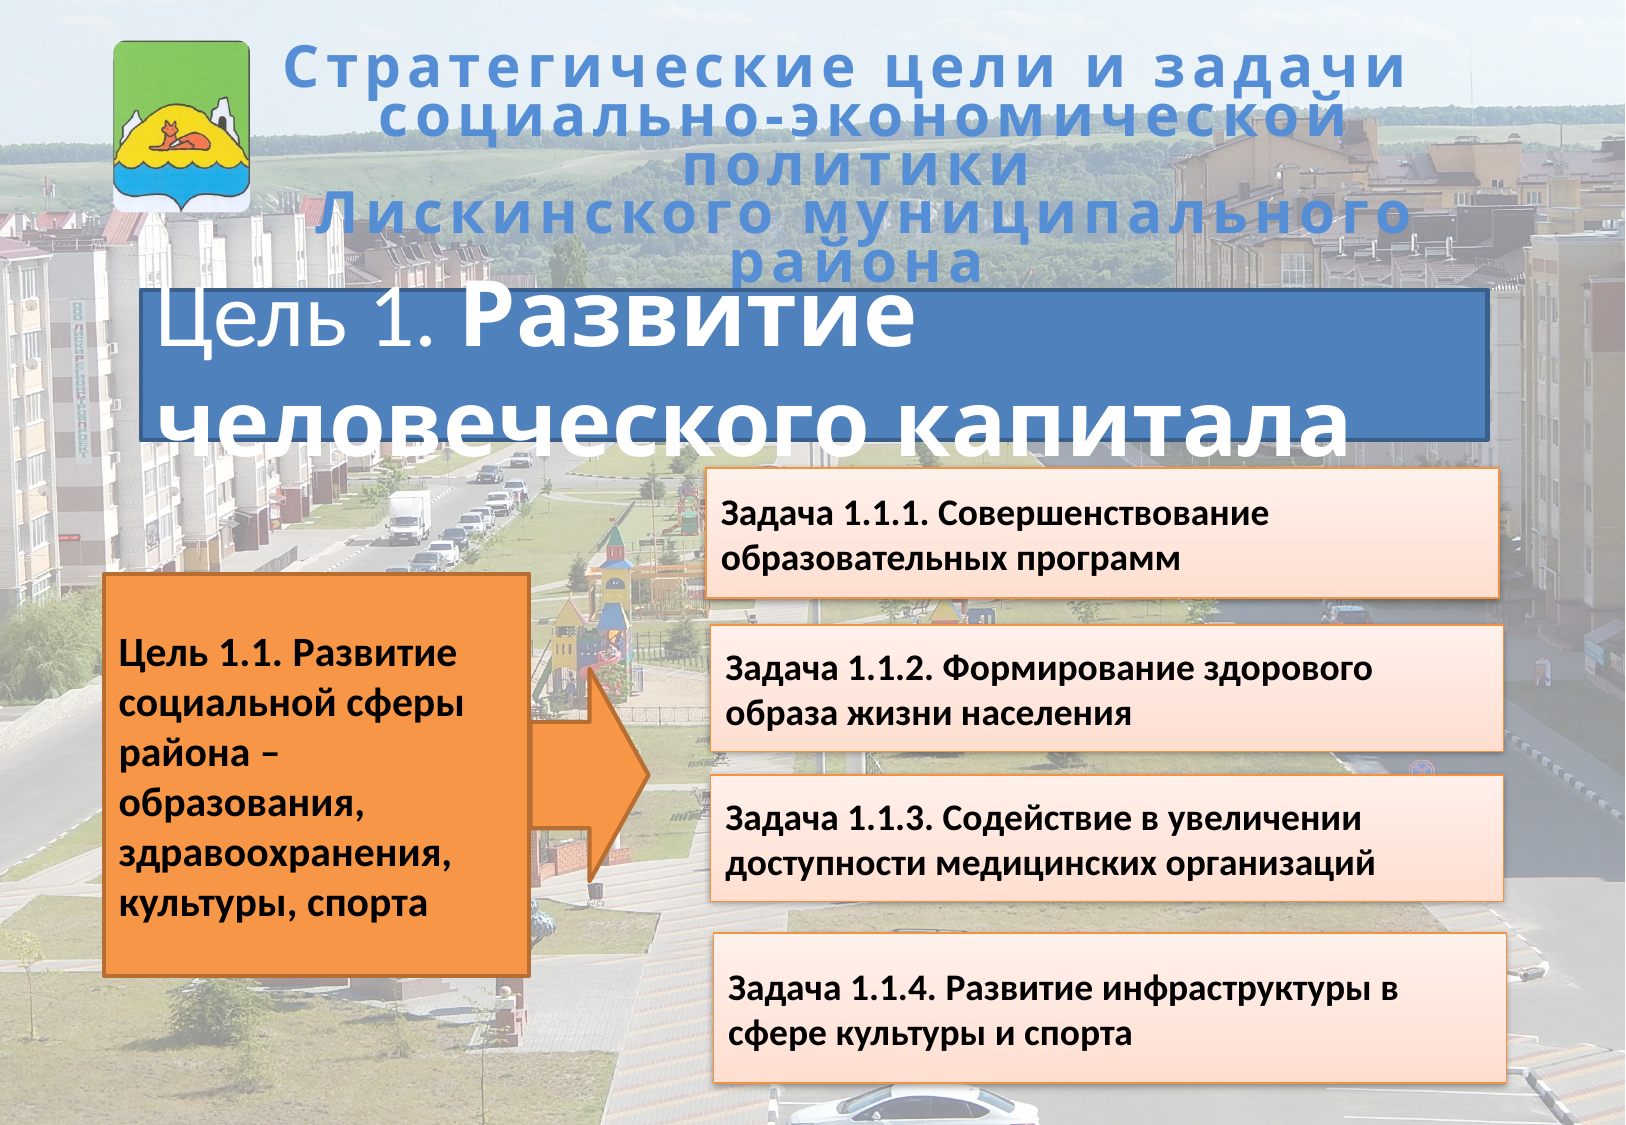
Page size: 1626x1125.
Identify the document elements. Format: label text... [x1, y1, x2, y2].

text_box Цель 1. Развитие человеческого капитала [139, 288, 1490, 442]
text_box Цель 1.1. Развитие социальной сферы района – образования, здравоохранения, культуры, спорта [102, 572, 531, 978]
table_cell [0, 0, 1625, 1125]
text_box Задача 1.1.4. Развитие инфраструктуры в сфере культуры и спорта [713, 932, 1507, 1084]
text_box Задача 1.1.3. Содействие в увеличении доступности медицинских организаций [710, 774, 1504, 902]
text_box Стратегические цели и задачи социально-экономической политики Лискинского муниципального района на период до 2035 года [181, 40, 1553, 350]
text_box Задача 1.1.2. Формирование здорового образа жизни населения [710, 624, 1504, 752]
text_box Задача 1.1.1. Совершенствование образовательных программ [705, 467, 1500, 599]
picture [113, 40, 251, 213]
text_box [528, 666, 651, 884]
